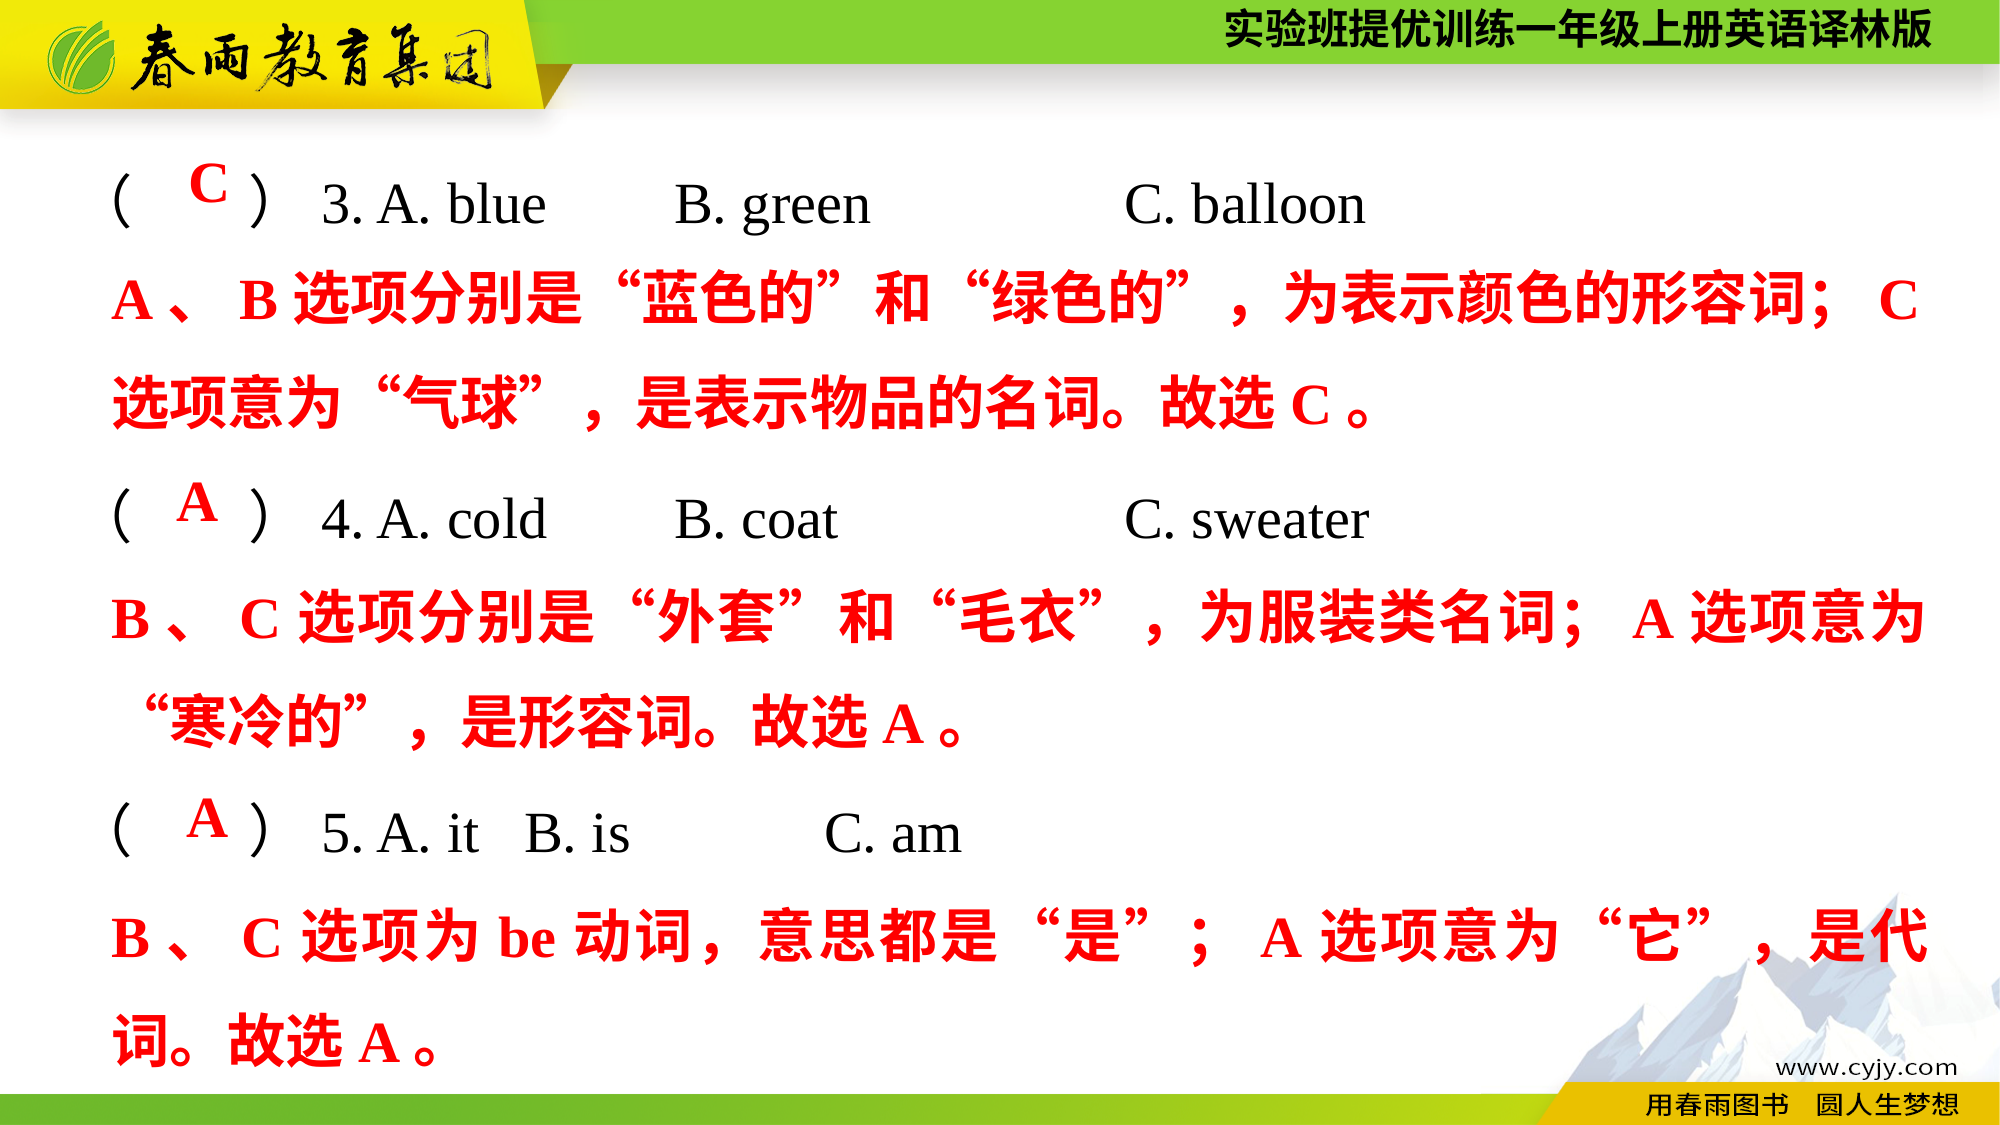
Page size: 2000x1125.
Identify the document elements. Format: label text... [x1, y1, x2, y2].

text_box B、C选项为be动词，意思都是“是”；A选项意为“它”，是代词。故选A。 [96, 856, 1944, 1082]
picture [0, 0, 2000, 1125]
text_box A [171, 771, 244, 856]
text_box A、B选项分别是“蓝色的”和“绿色的”，为表示颜色的形容词；C选项意为“气球”，是表示物品的名词。故选C。 [96, 218, 1944, 444]
text_box C [173, 137, 246, 218]
text_box B、C选项分别是“外套”和“毛衣”，为服装类名词；A选项意为“寒冷的”，是形容词。故选A。 [96, 537, 1944, 763]
list （ ）3. A. blue B. green C. balloon （ ）4. A. cold B. coat C. sweater （ ）5. A. it B. is C. am [59, 122, 1944, 880]
text_box A [161, 456, 234, 537]
